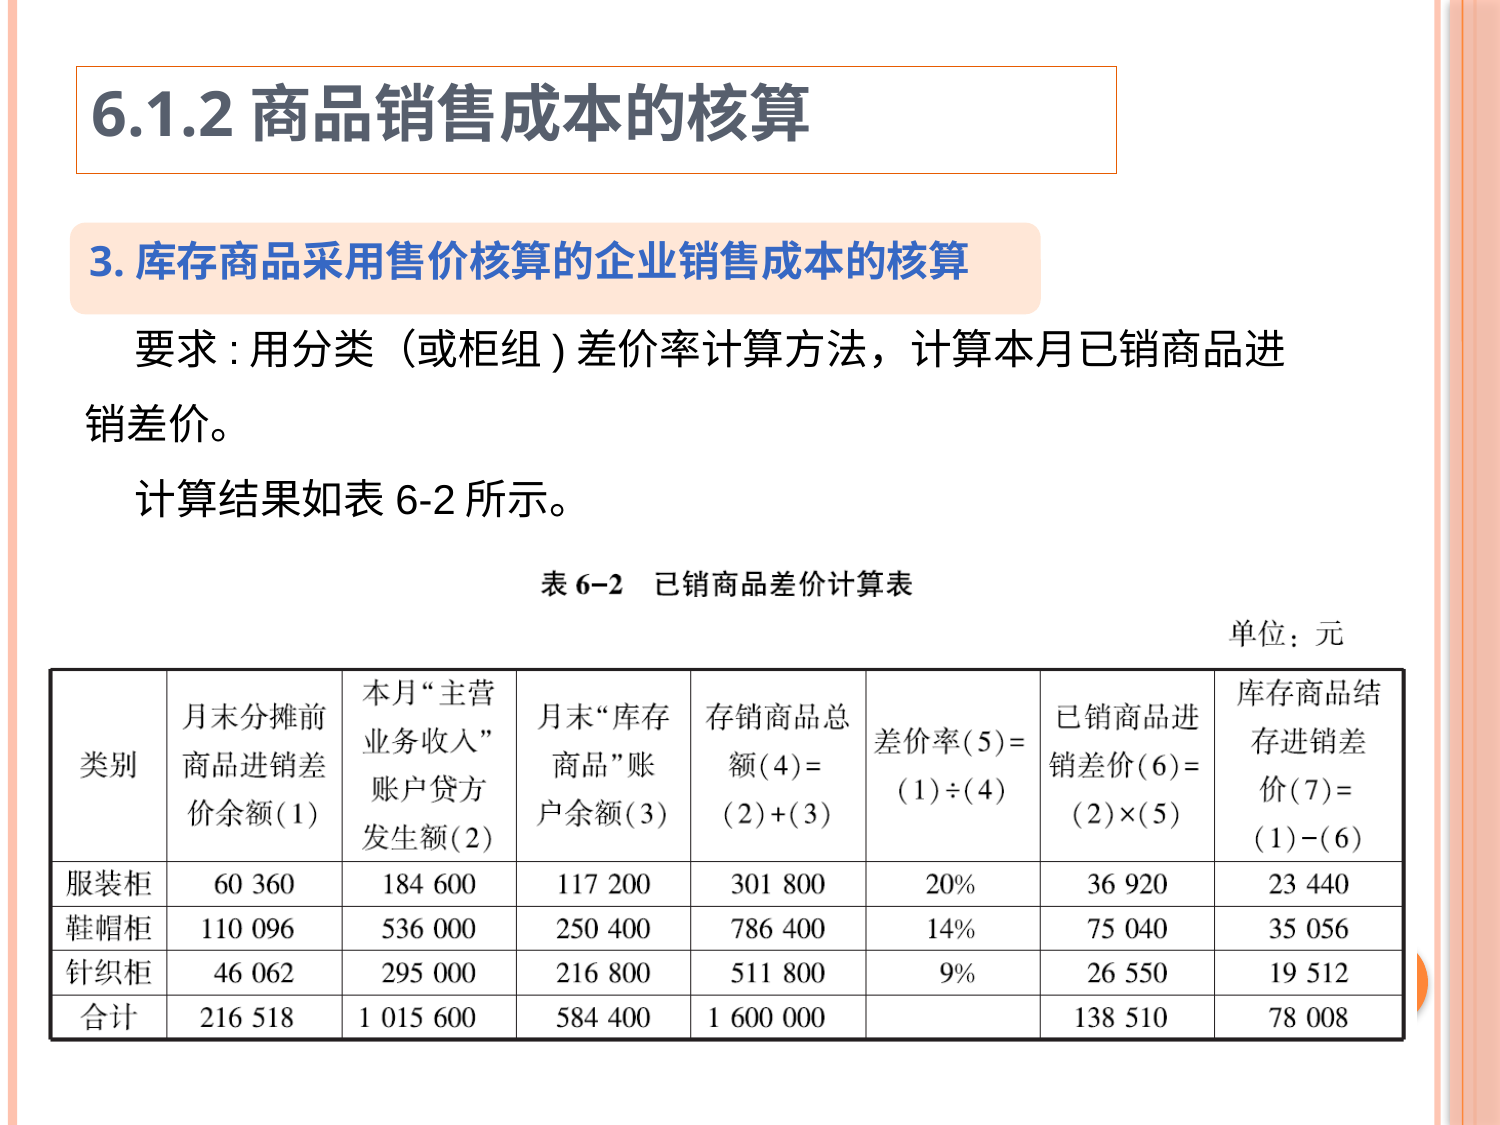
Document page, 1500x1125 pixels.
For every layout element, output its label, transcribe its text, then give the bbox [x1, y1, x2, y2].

text_box 6.1.2商品销售成本的核算 [76, 66, 1117, 174]
text_box 要求:用分类（或柜组)差价率计算方法，计算本月已销商品进销差价。 计算结果如表6-2所示。 [70, 290, 1317, 547]
picture [28, 550, 1417, 1052]
text_box 3.库存商品采用售价核算的企业销售成本的核算 [69, 222, 1041, 315]
